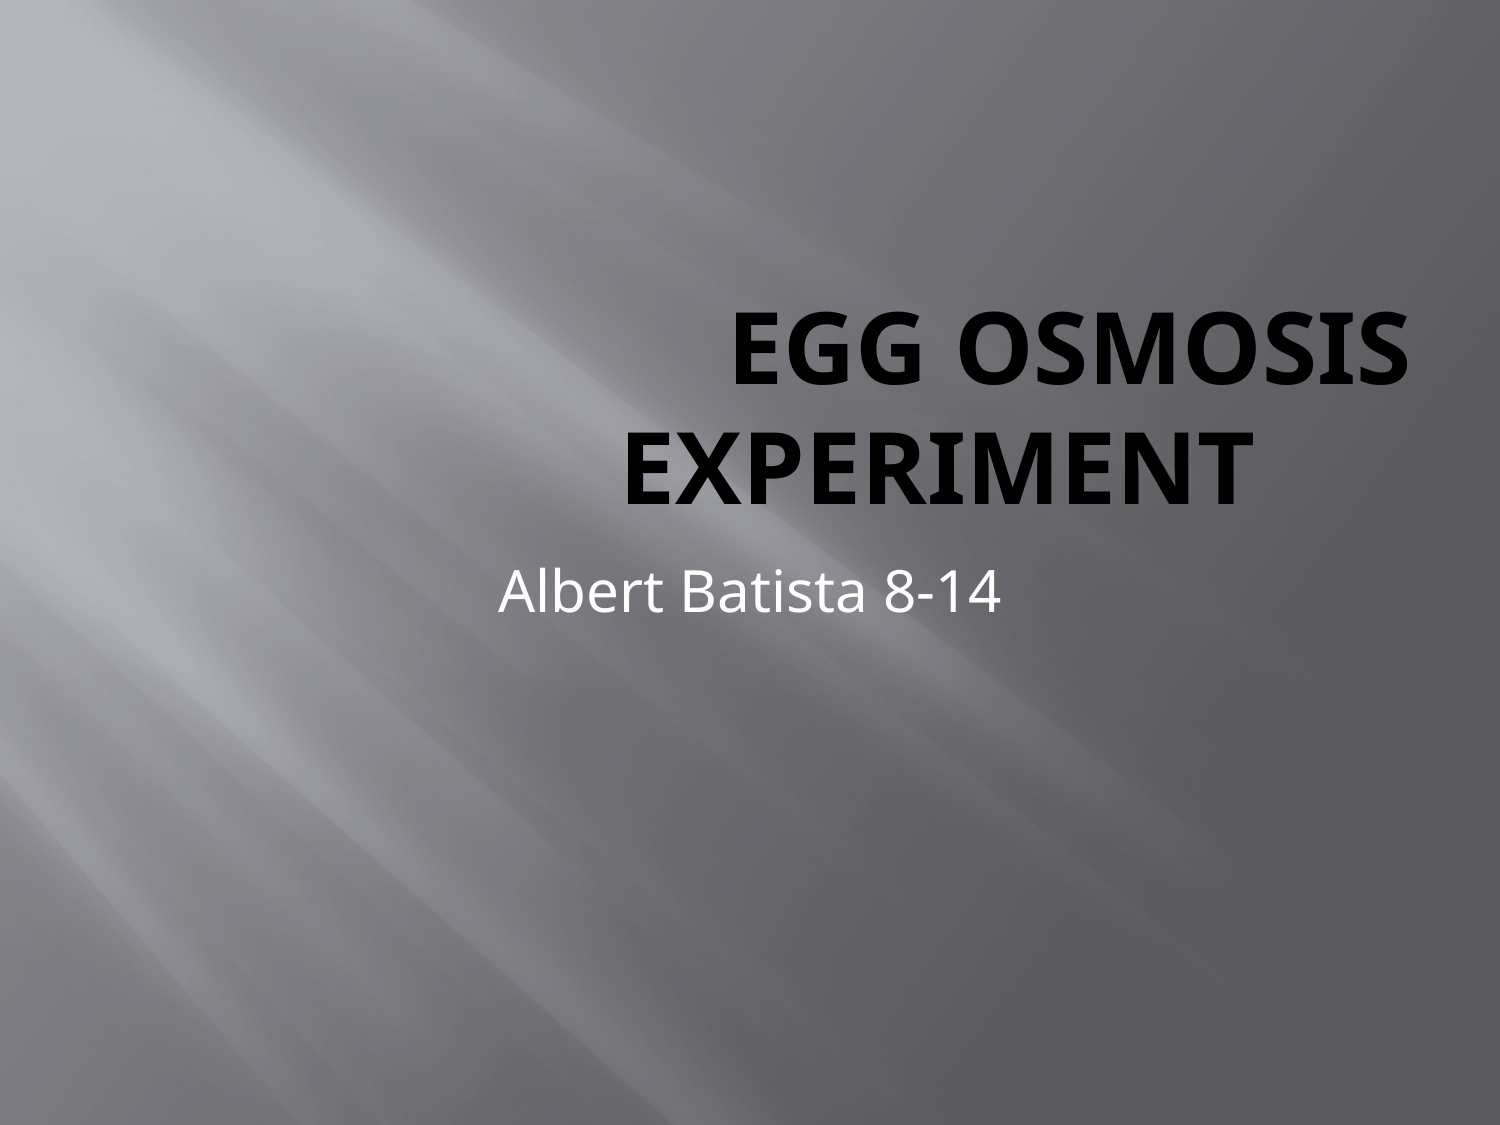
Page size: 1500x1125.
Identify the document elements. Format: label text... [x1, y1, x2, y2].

title EGG OSMOSIS EXPERIMENT [69, 224, 1420, 525]
subtitle Albert Batista 8-14 [225, 546, 1275, 834]
